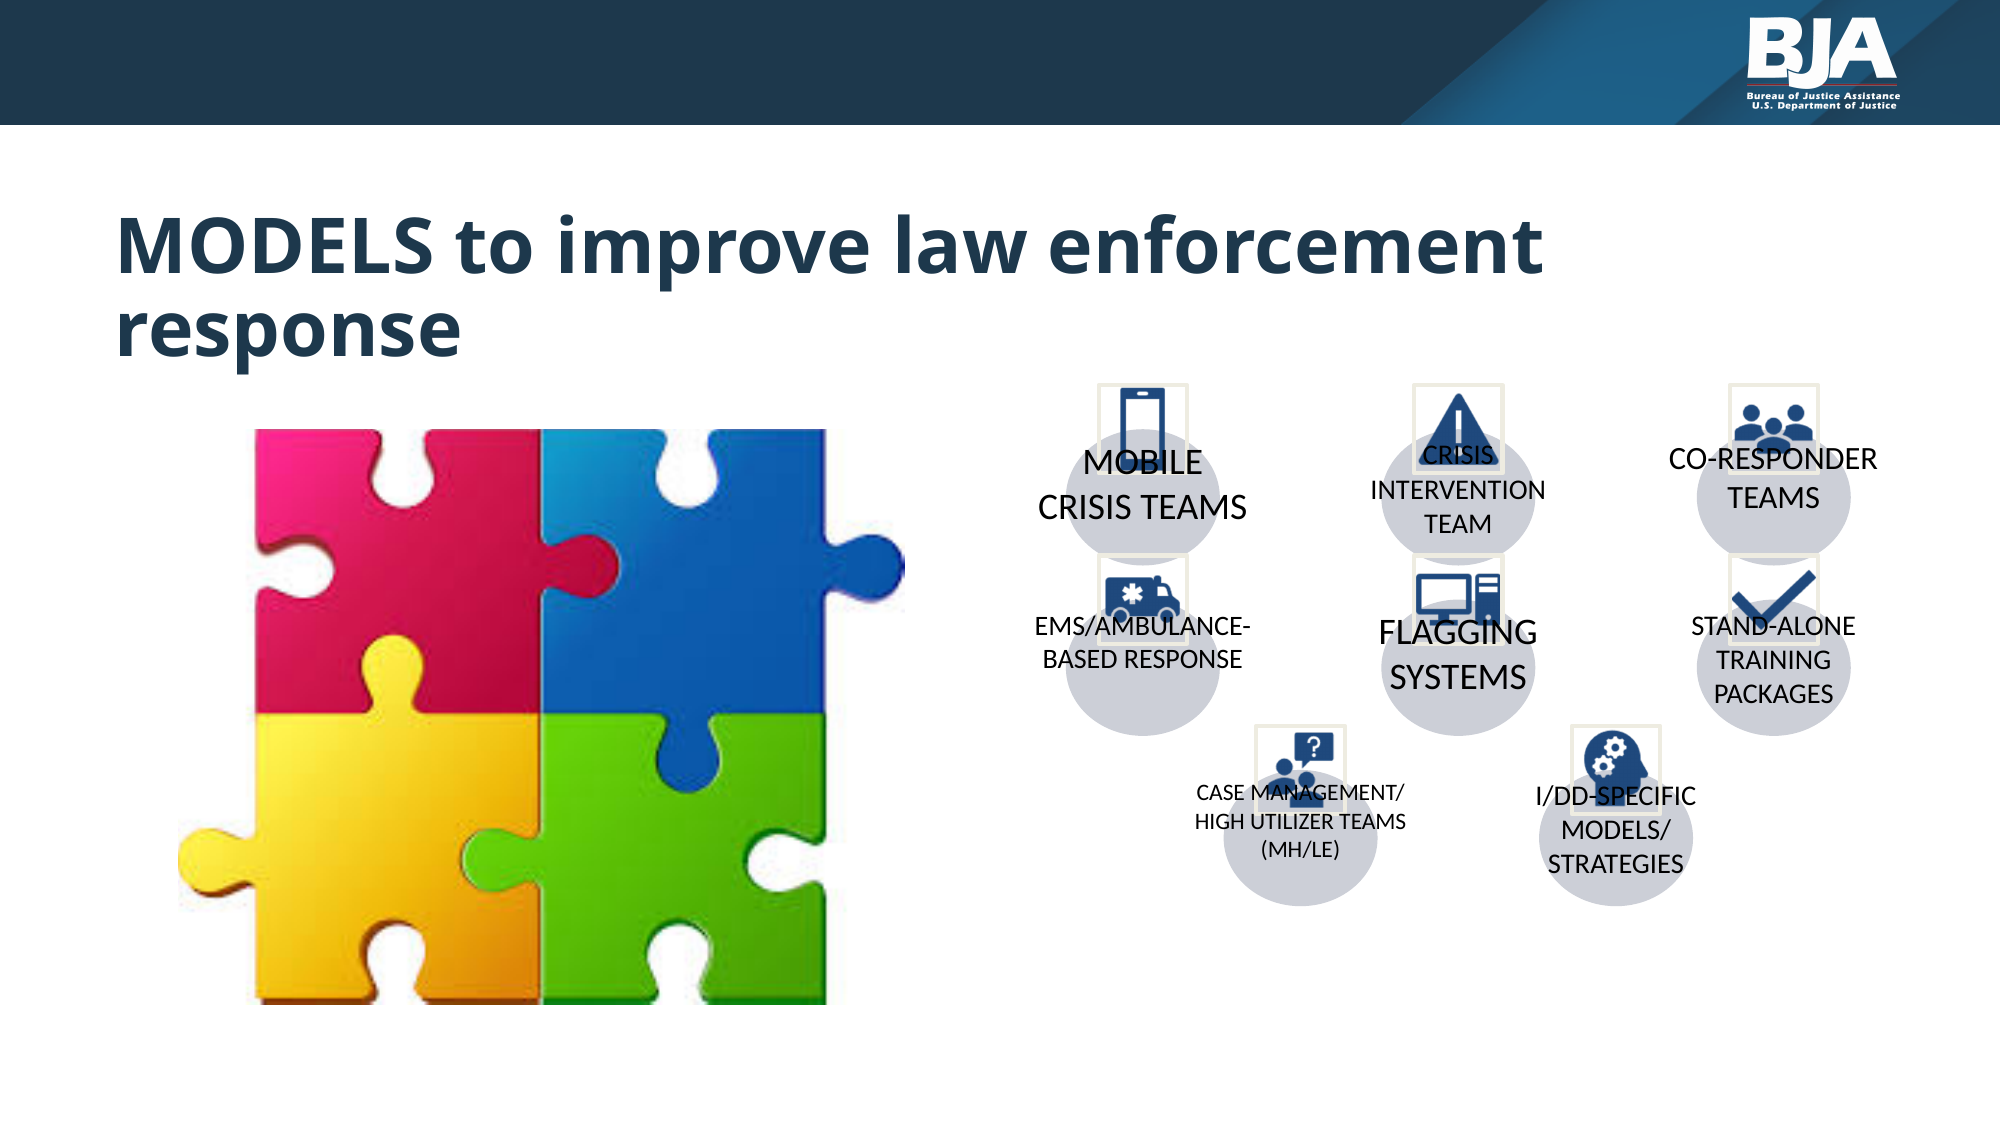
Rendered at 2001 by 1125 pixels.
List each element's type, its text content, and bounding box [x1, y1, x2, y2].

picture [0, 0, 2000, 125]
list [1016, 428, 1901, 1006]
picture [1101, 387, 1185, 428]
picture [1416, 387, 1500, 428]
title MODELS to improve law enforcement response [99, 196, 1900, 384]
picture [1732, 387, 1816, 428]
picture [178, 428, 905, 1006]
